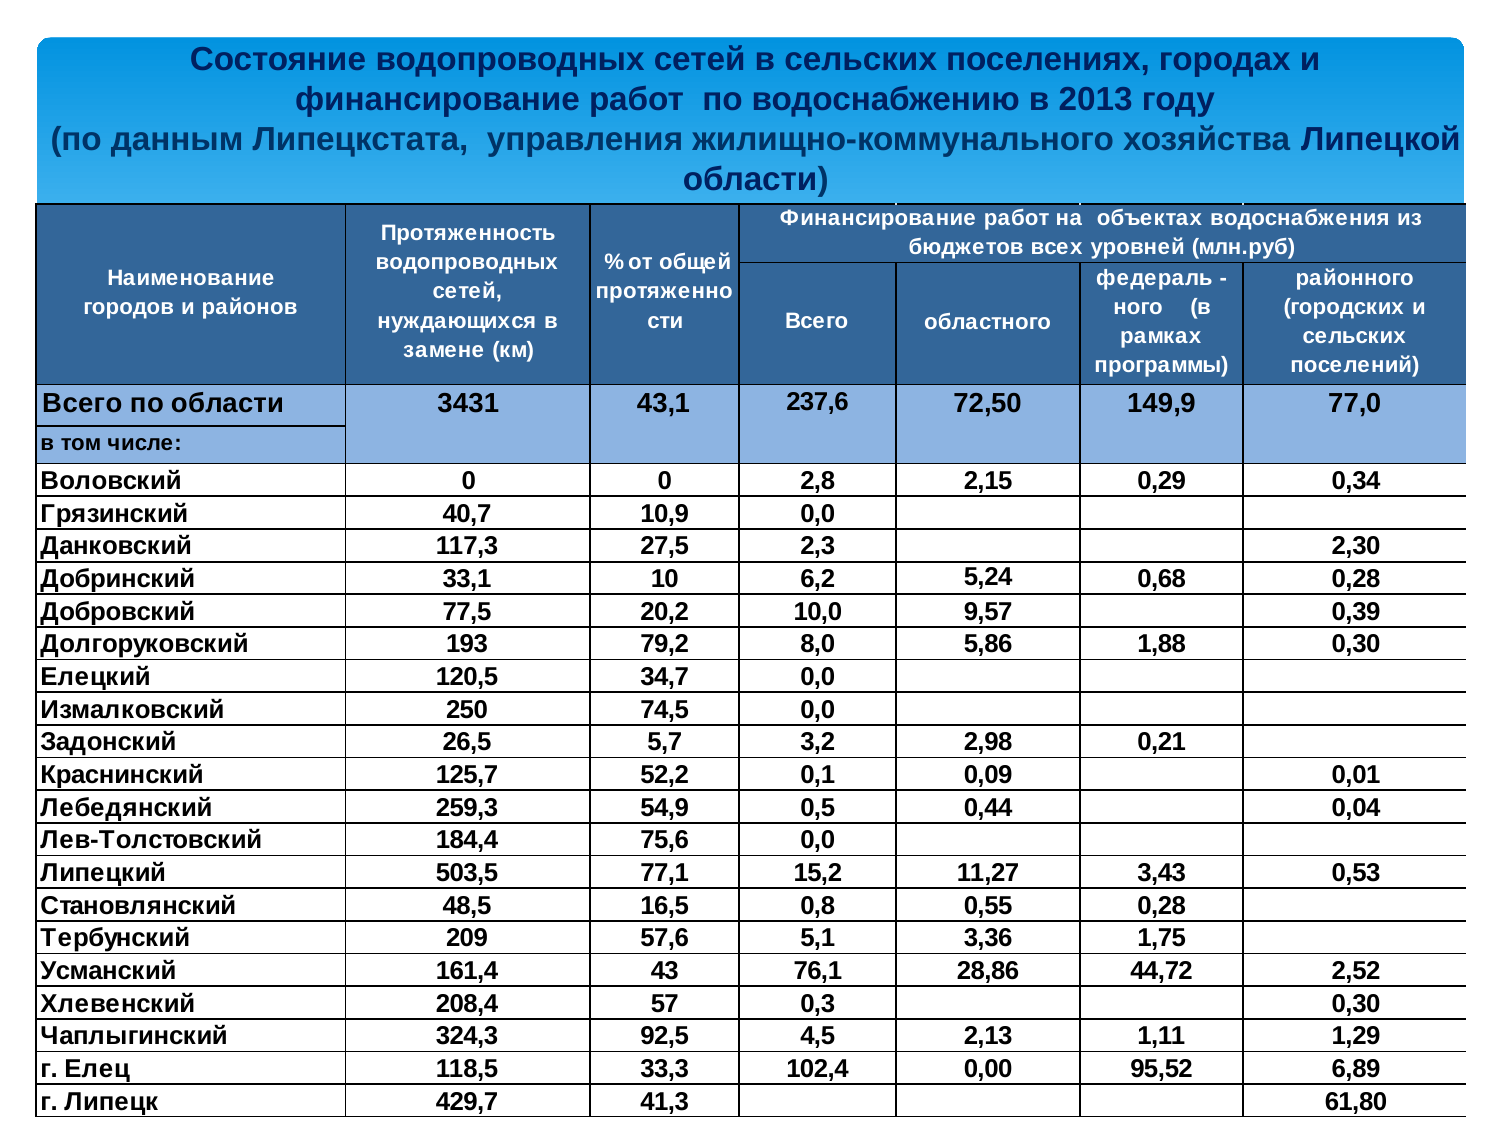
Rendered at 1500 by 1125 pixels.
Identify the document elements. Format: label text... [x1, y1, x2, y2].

text_box Состояние водопроводных сетей в сельских поселениях, городах и финансирование работ по водоснабжению в 2013 году (по данным Липецкстата, управления жилищно-коммунального хозяйства Липецкой области) [35, 40, 1477, 195]
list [34, 202, 1468, 1119]
